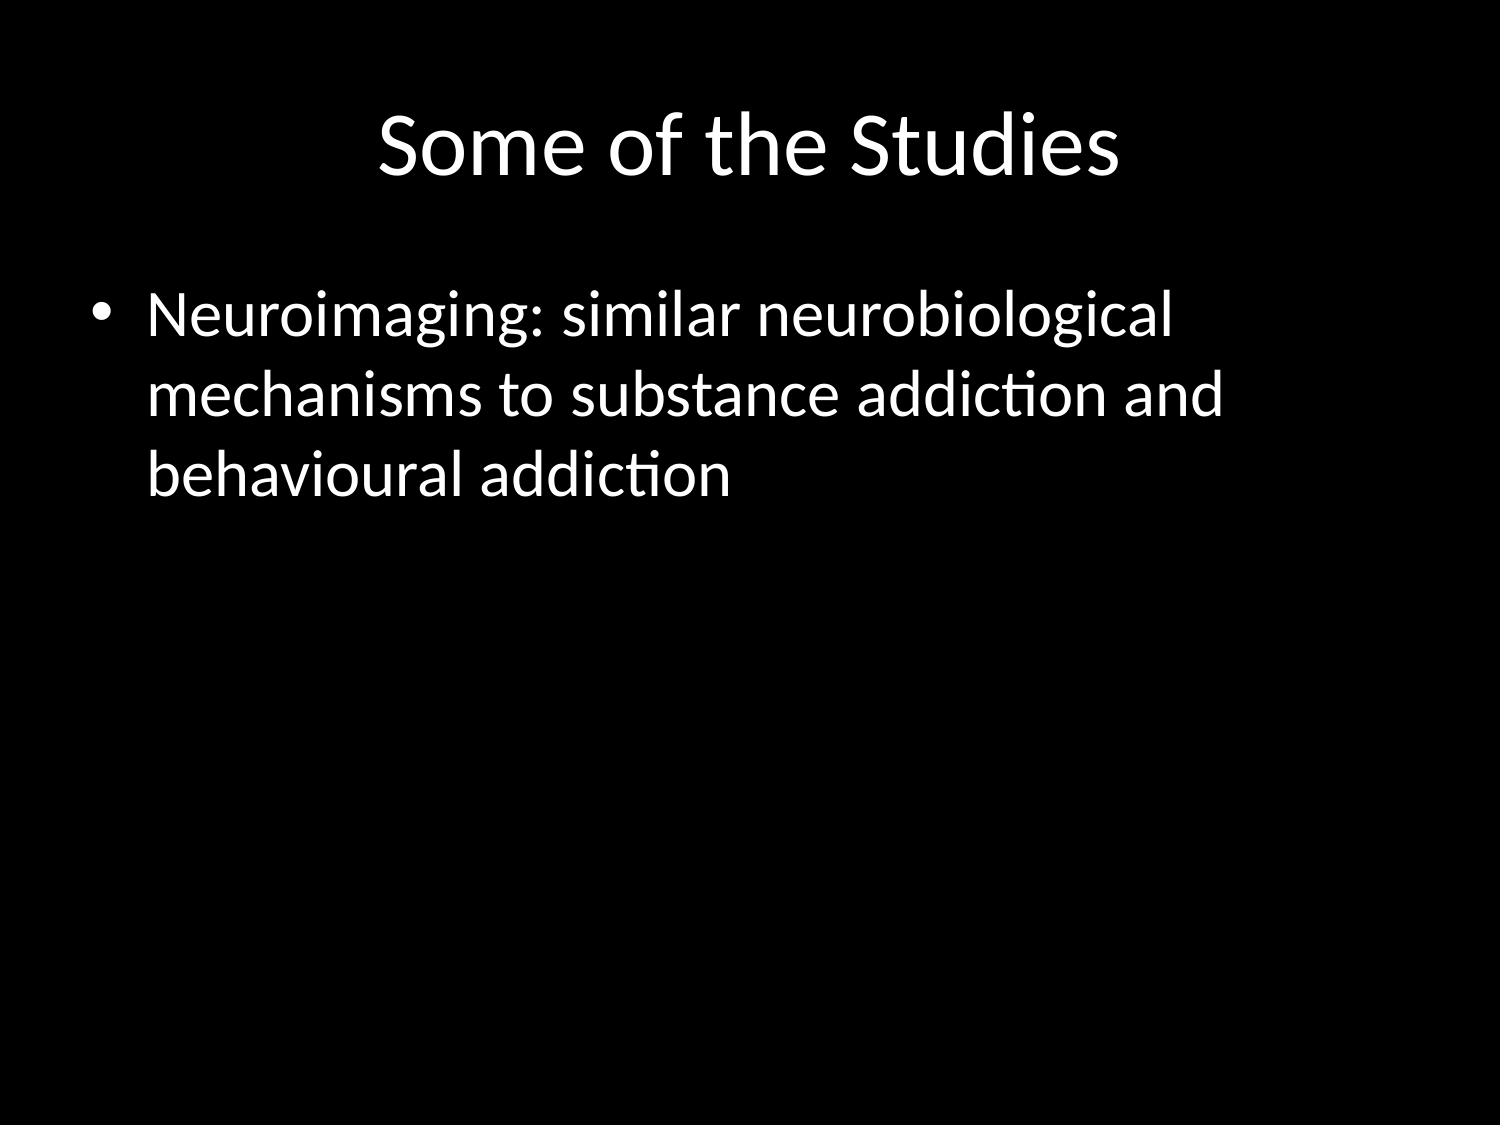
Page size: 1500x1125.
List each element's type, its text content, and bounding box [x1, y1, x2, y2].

list Neuroimaging: similar neurobiological mechanisms to substance addiction and behavioural addiction [75, 262, 1425, 1005]
title Some of the Studies [75, 45, 1425, 233]
